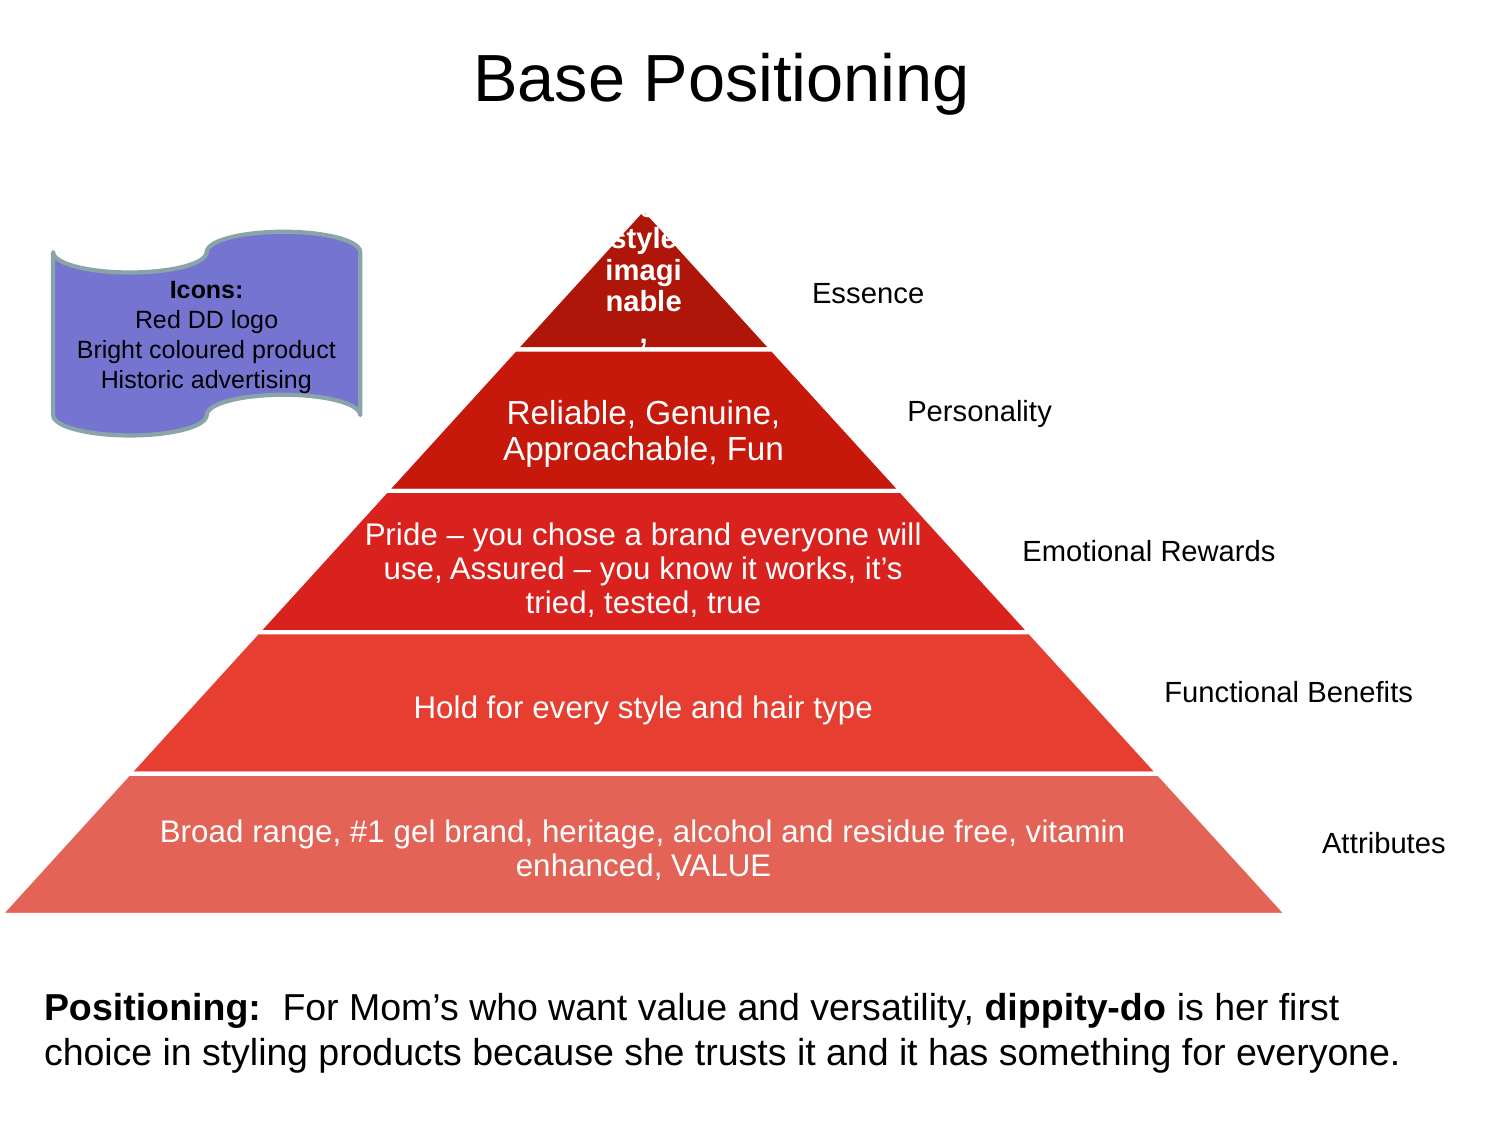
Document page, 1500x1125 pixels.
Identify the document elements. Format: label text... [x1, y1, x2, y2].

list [0, 207, 1288, 916]
text_box Functional Benefits [1291, 665, 1429, 716]
title Base Positioning [112, 0, 1331, 149]
text_box Attributes [1307, 816, 1461, 867]
text_box Positioning: For Mom’s who want value and versatility, dippity-do is her first choice in styling products because she trusts it and it has something for everyone. [29, 975, 1462, 1081]
